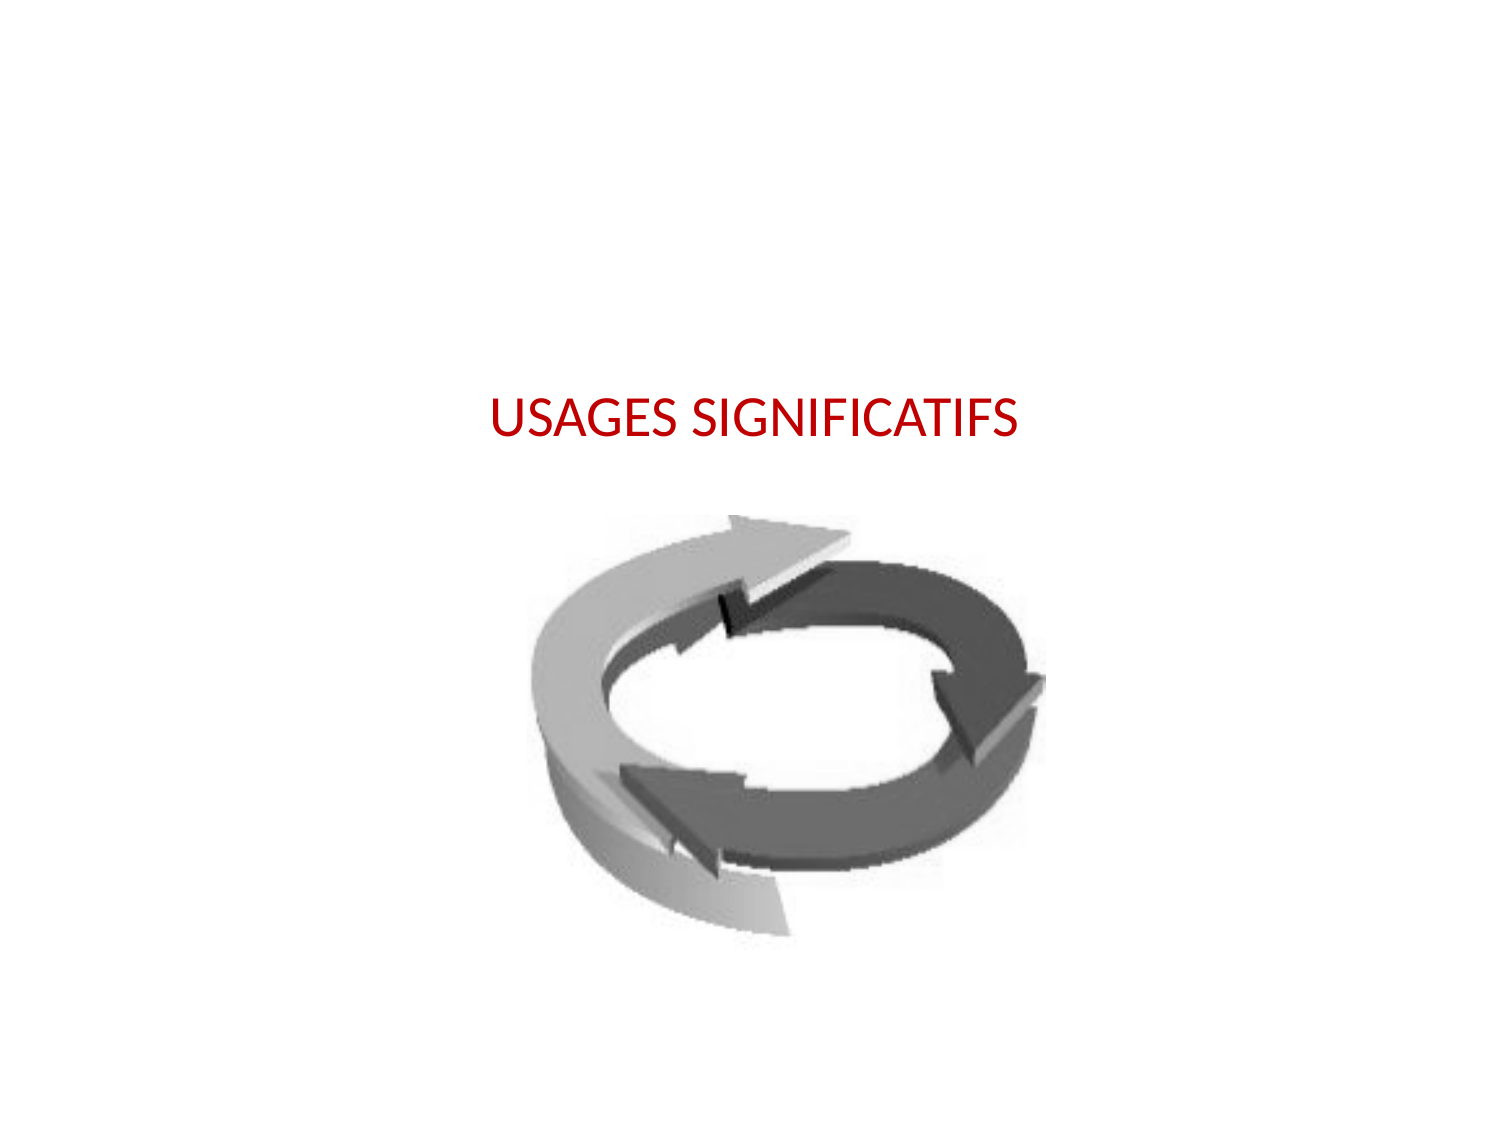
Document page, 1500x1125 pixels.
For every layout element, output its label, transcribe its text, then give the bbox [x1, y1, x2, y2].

title USAGES SIGNIFICATIFS [117, 292, 1393, 535]
picture [527, 515, 1046, 951]
